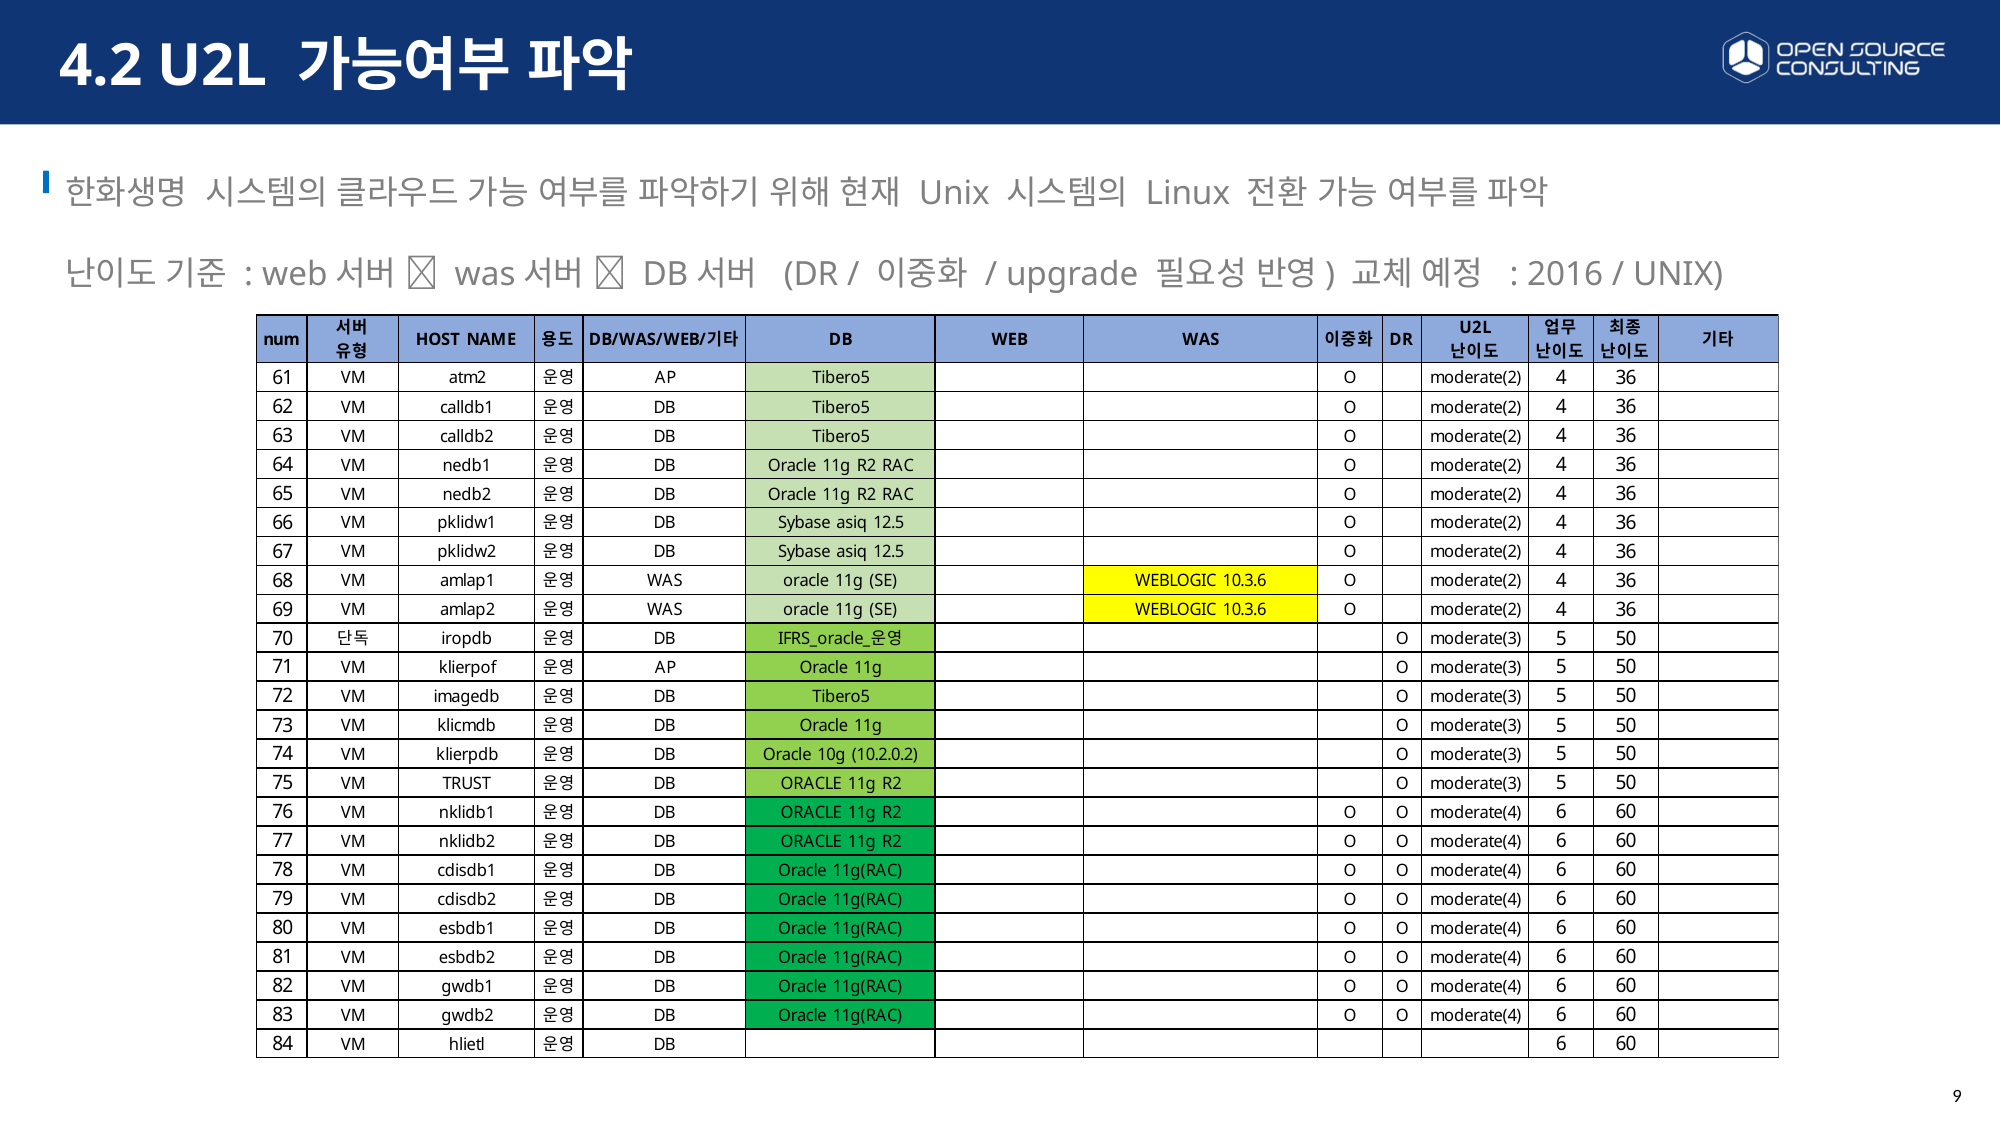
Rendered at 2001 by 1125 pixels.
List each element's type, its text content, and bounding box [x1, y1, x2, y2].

title 4.2 U2L 가능여부 파악 [44, 0, 1570, 125]
picture [255, 314, 1780, 1059]
picture [1707, 18, 1957, 97]
list 한화생명 시스템의 클라우드 가능 여부를 파악하기 위해 현재 Unix 시스템의 Linux 전환 가능 여부를 파악 난이도 기준 : web서버  was서버  DB서버 (DR / 이중화 / upgrade 필요성 반영) 교체 예정 : 2016 / UNIX) [50, 144, 1742, 547]
